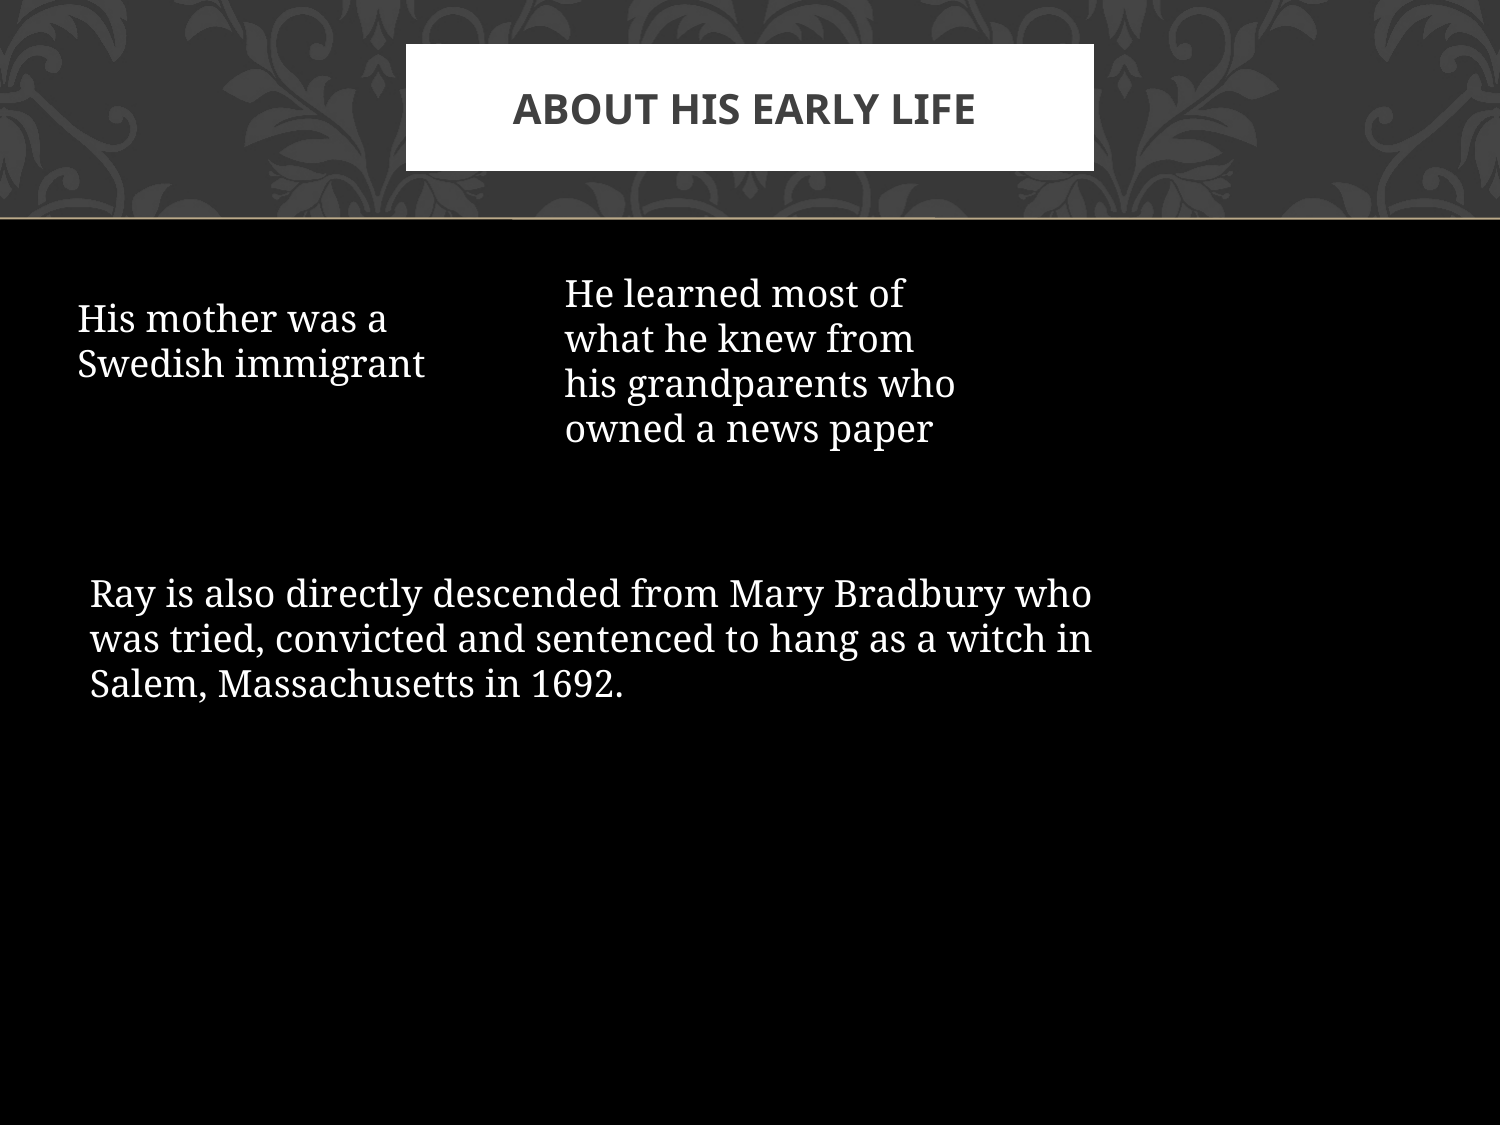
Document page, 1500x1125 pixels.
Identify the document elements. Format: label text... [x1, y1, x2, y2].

text_box His mother was a Swedish immigrant [62, 287, 475, 393]
text_box Ray is also directly descended from Mary Bradbury who was tried, convicted and sentenced to hang as a witch in Salem, Massachusetts in 1692. [74, 562, 1138, 713]
title About his early life [406, 44, 1094, 171]
text_box He learned most of what he knew from his grandparents who owned a news paper [549, 262, 988, 458]
